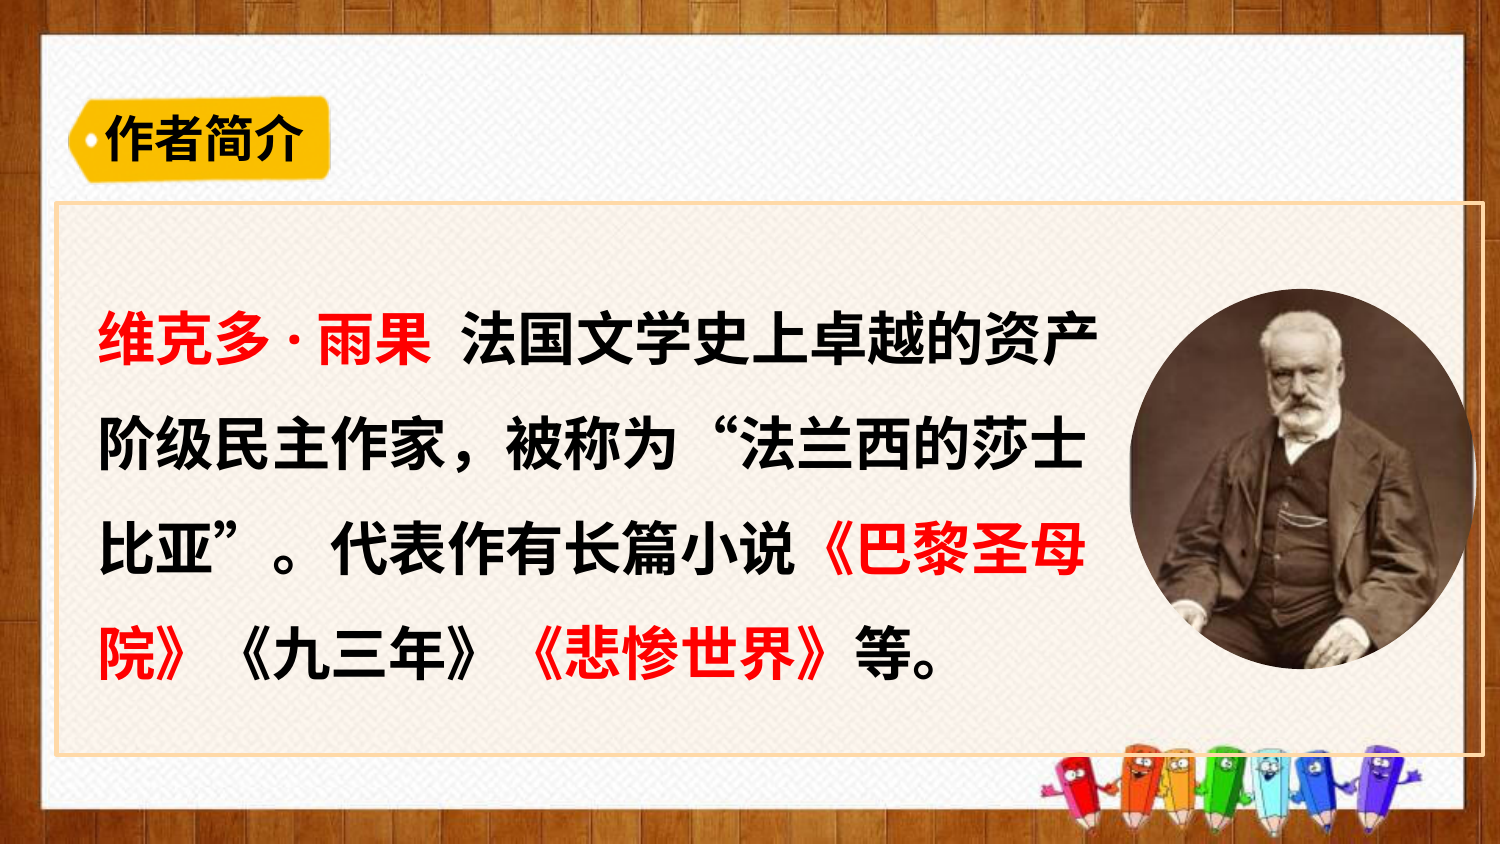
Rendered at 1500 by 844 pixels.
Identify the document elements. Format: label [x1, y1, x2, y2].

picture [0, 0, 1500, 844]
text_box [56, 202, 1484, 756]
